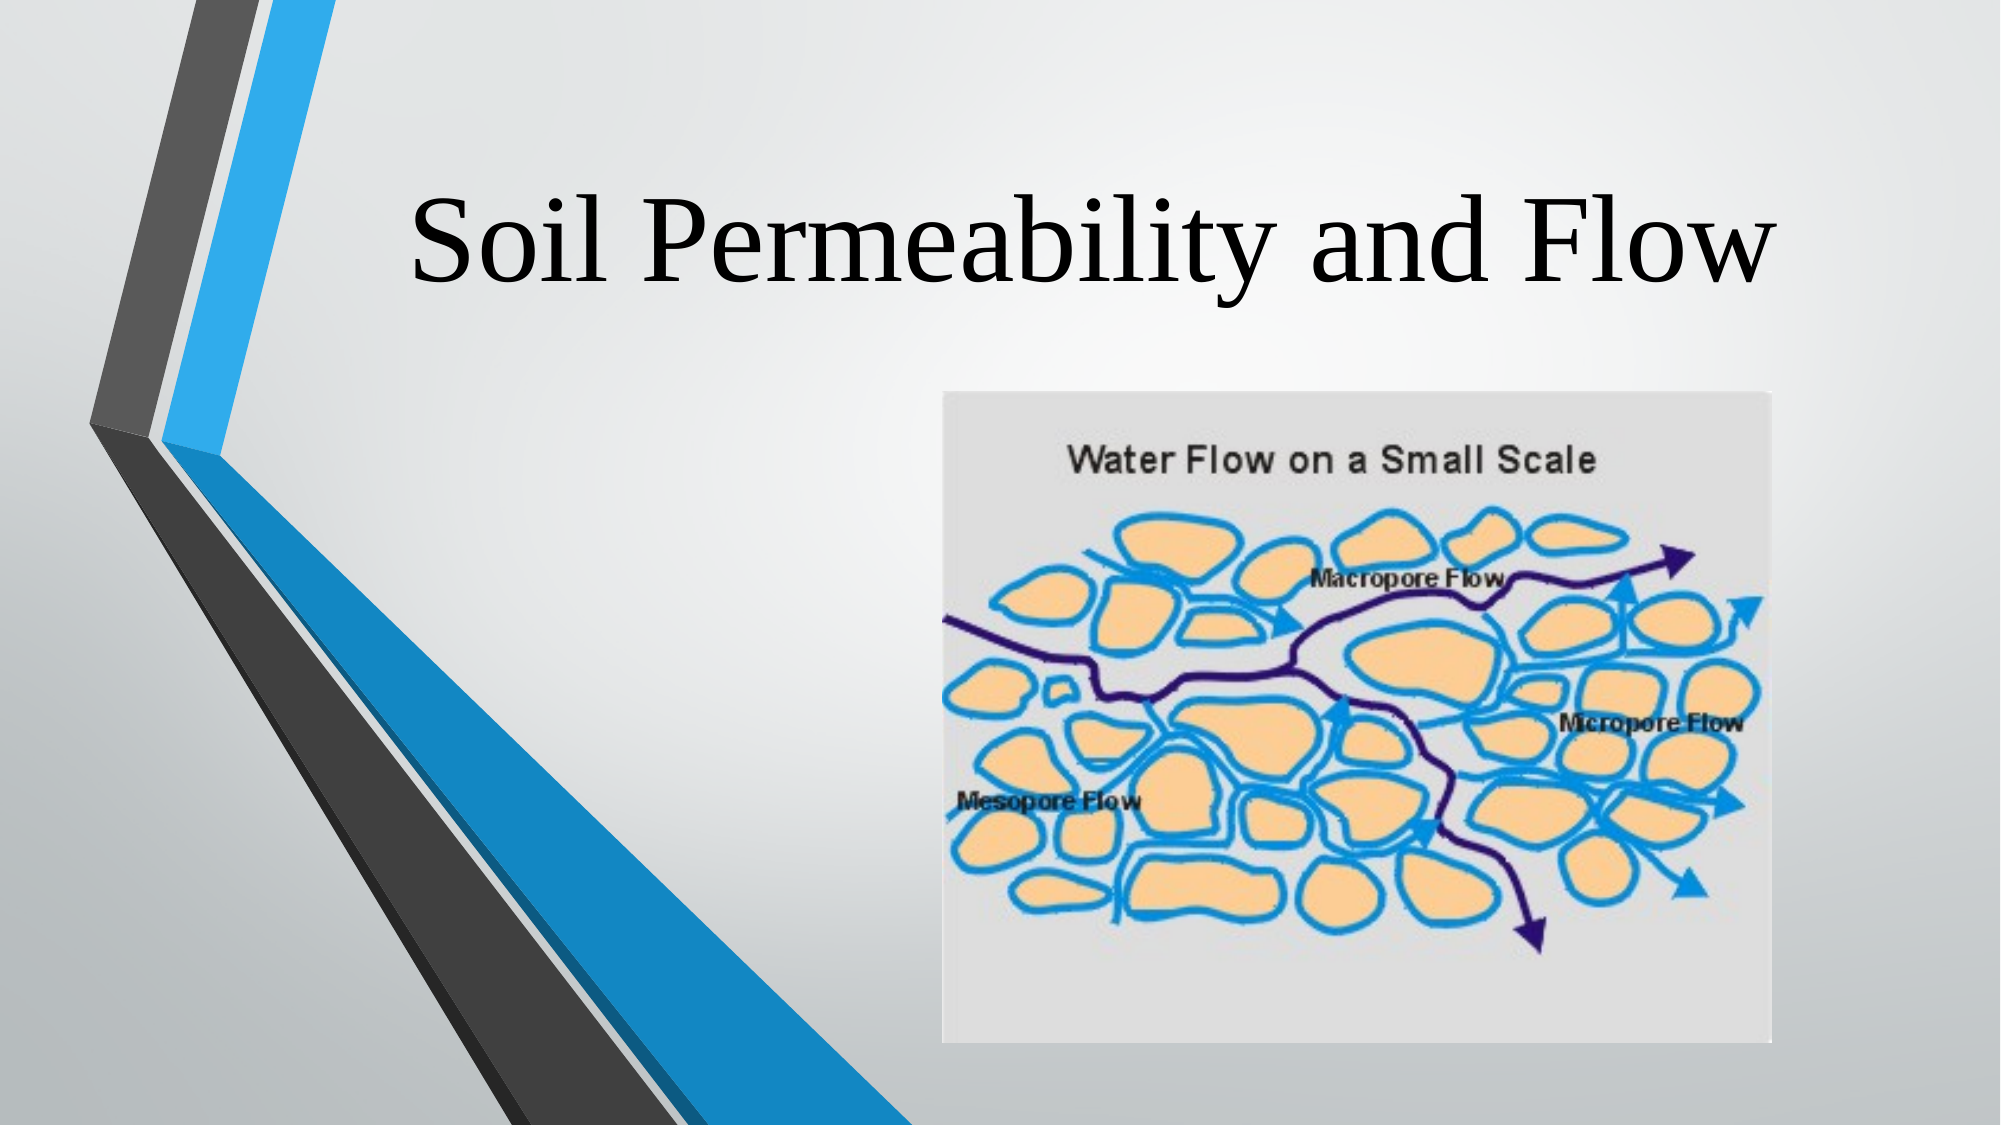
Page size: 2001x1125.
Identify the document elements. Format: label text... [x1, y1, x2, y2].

picture [941, 390, 1772, 1044]
title Soil Permeability and Flow [392, 144, 1863, 314]
